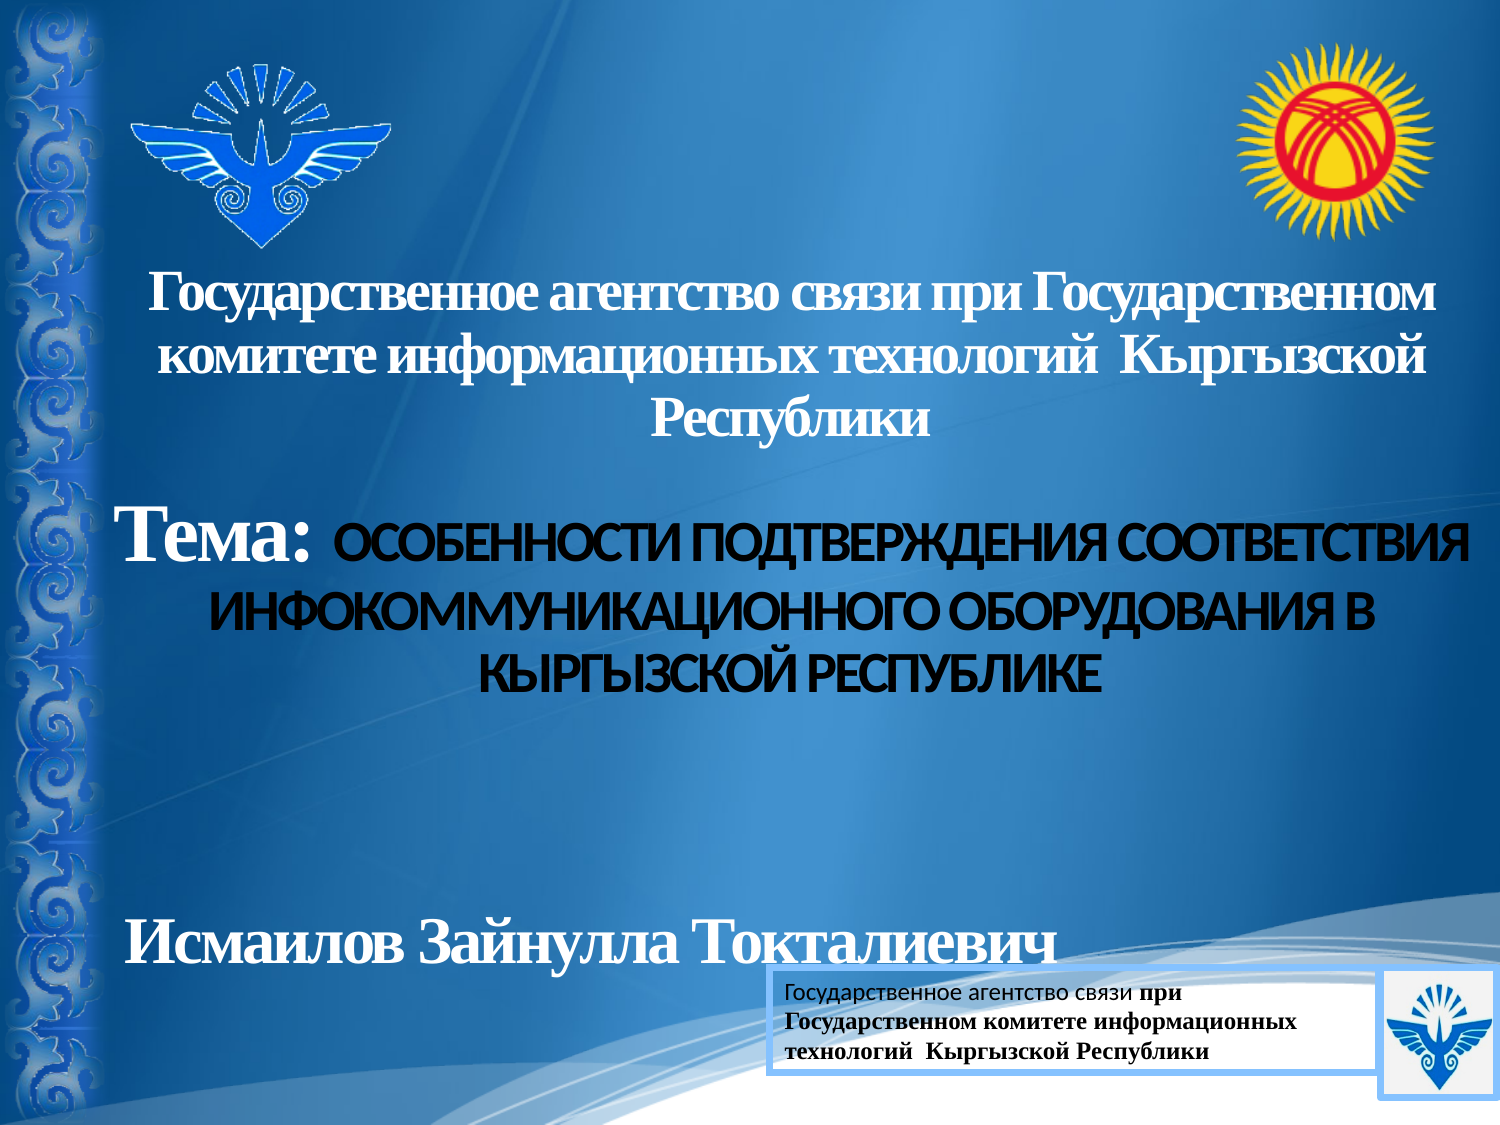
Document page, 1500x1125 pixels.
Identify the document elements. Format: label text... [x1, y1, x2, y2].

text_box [769, 967, 1494, 1095]
text_box Исмаилов Зайнулла Токталиевич [108, 905, 1439, 1048]
picture [0, 0, 1500, 1125]
title Государственное агентство связи при Государственном комитете информационных технологий Кыргызской Республики Тема: ОСОБЕННОСТИ ПОДТВЕРЖДЕНИЯ СООТВЕТСТВИЯ ИНФОКОММУНИКАЦИОННОГО ОБОРУДОВАНИЯ В КЫРГЫЗСКОЙ РЕСПУБЛИКЕ [108, 125, 1483, 811]
